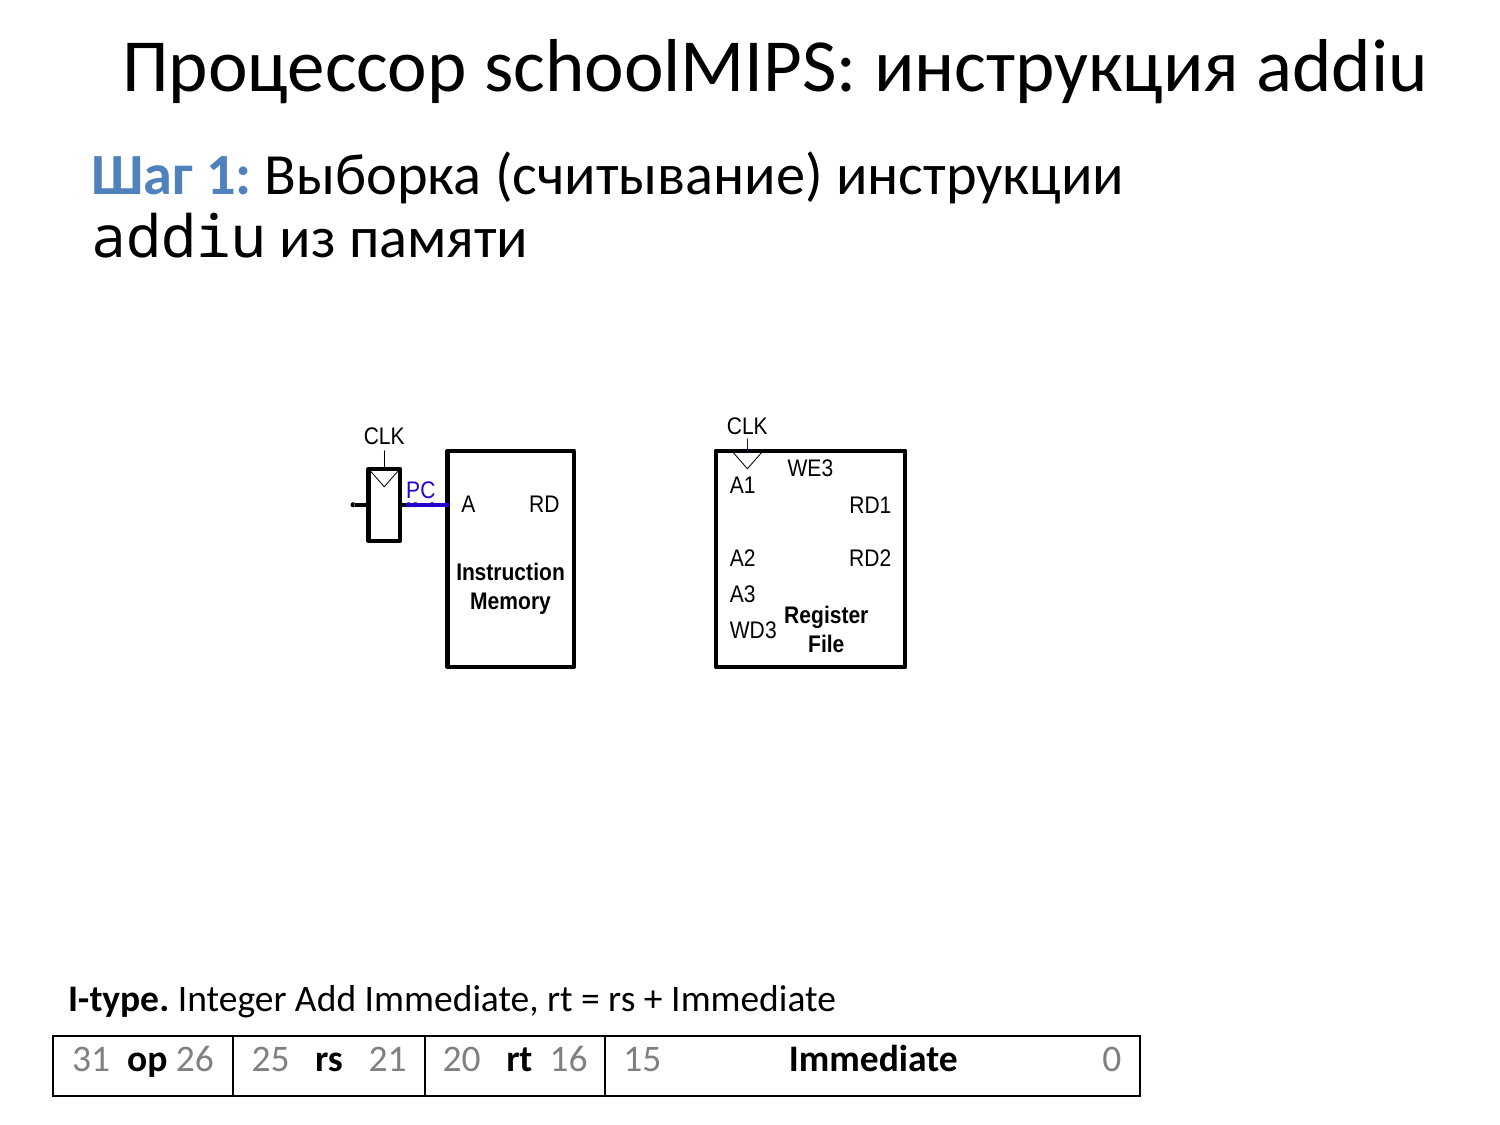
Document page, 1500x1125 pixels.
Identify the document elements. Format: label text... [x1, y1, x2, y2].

table_cell 15 Immediate 0 [606, 1037, 1139, 1095]
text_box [190, 88, 1318, 988]
text_box Шаг 1: Выборка (считывание) инструкции addiu из памяти [76, 137, 185, 278]
table_header I-type. Integer Add Immediate, rt = rs + Immediate [53, 976, 1140, 1035]
table_cell 25 rs 21 [234, 1037, 424, 1095]
title Процессор schoolMIPS: инструкция addiu [100, 9, 1451, 114]
table_cell 31 op 26 [54, 1037, 232, 1095]
table_cell 20 rt 16 [426, 1037, 604, 1095]
